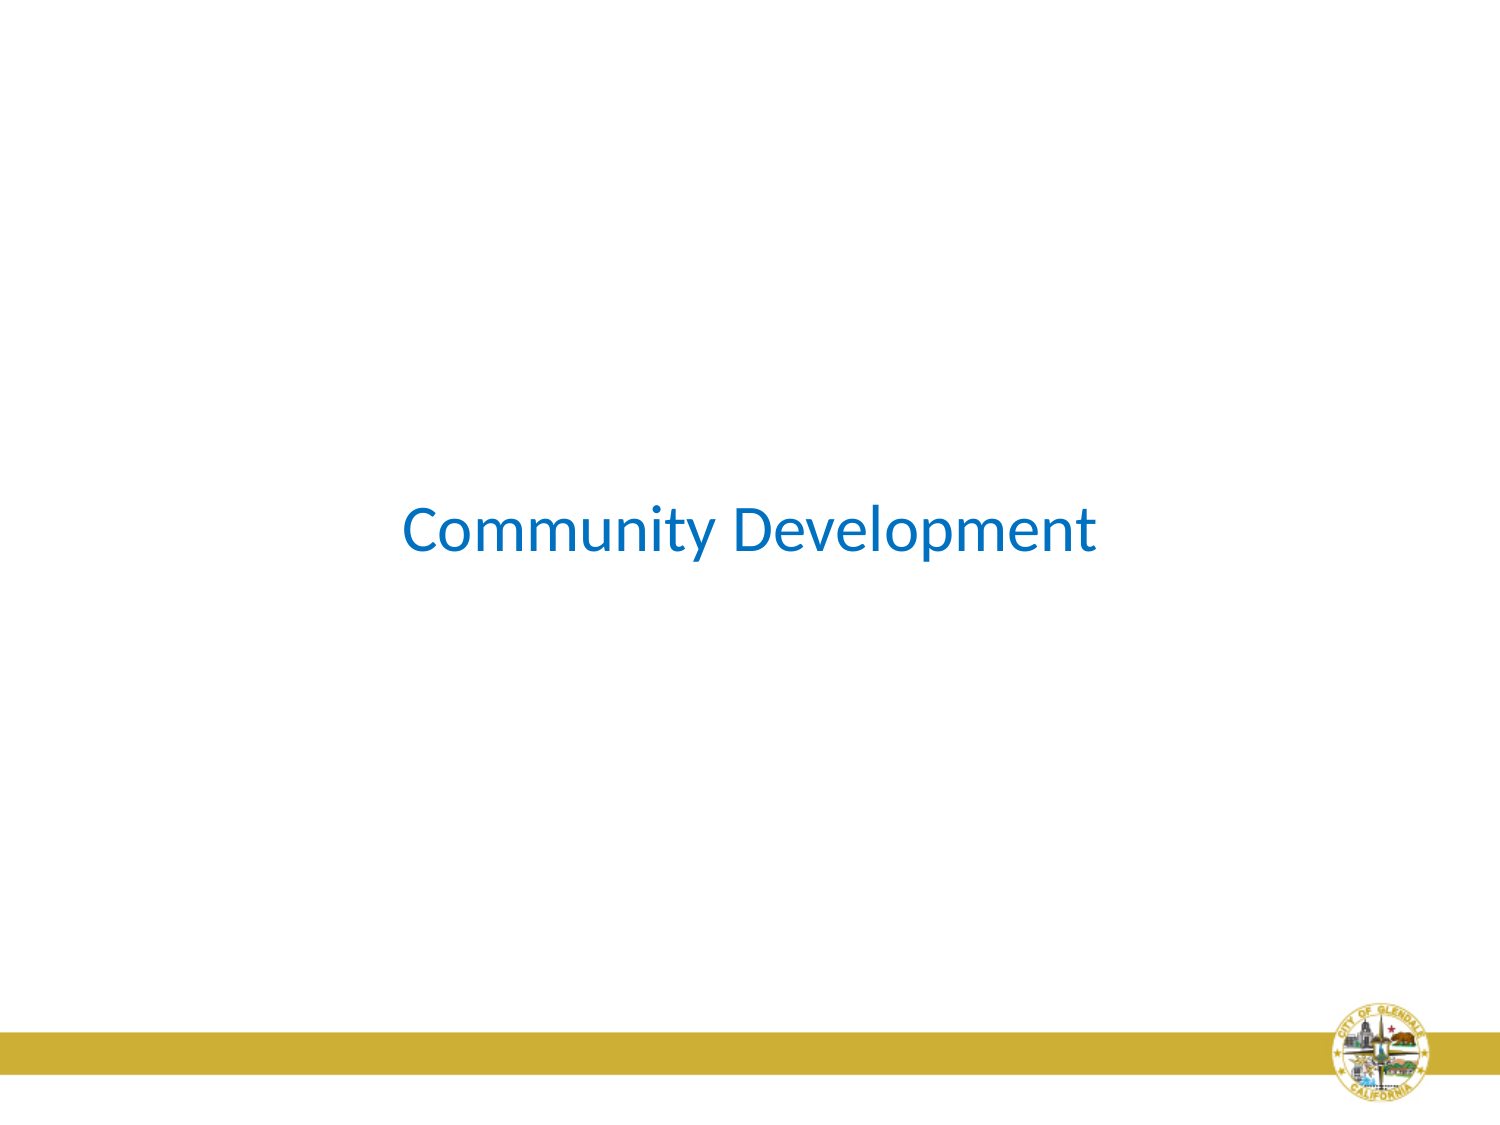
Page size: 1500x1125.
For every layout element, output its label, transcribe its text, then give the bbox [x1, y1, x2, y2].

title Community Development [75, 425, 1425, 625]
picture [0, 0, 1500, 1125]
